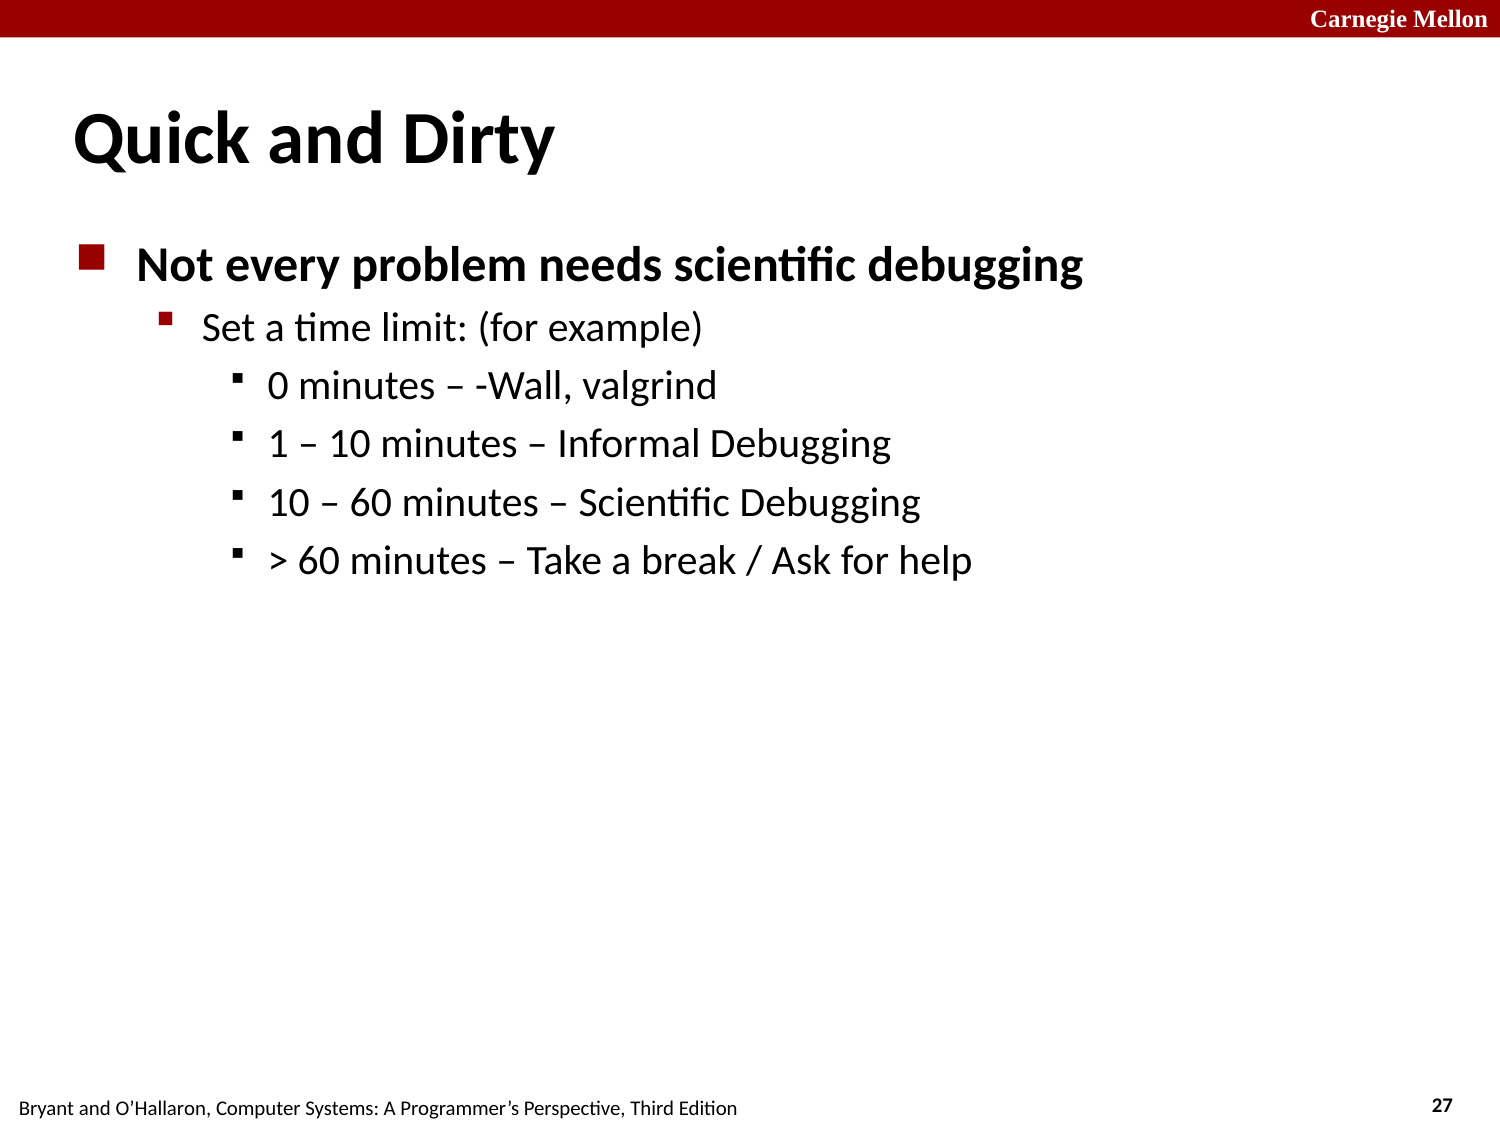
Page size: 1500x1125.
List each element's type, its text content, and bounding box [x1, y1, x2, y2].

title Quick and Dirty [58, 71, 1305, 197]
list Not every problem needs scientific debugging Set a time limit: (for example) 0 minutes – -Wall, valgrind 1 – 10 minutes – Informal Debugging 10 – 60 minutes – Scientific Debugging > 60 minutes – Take a break / Ask for help [64, 223, 1361, 1040]
